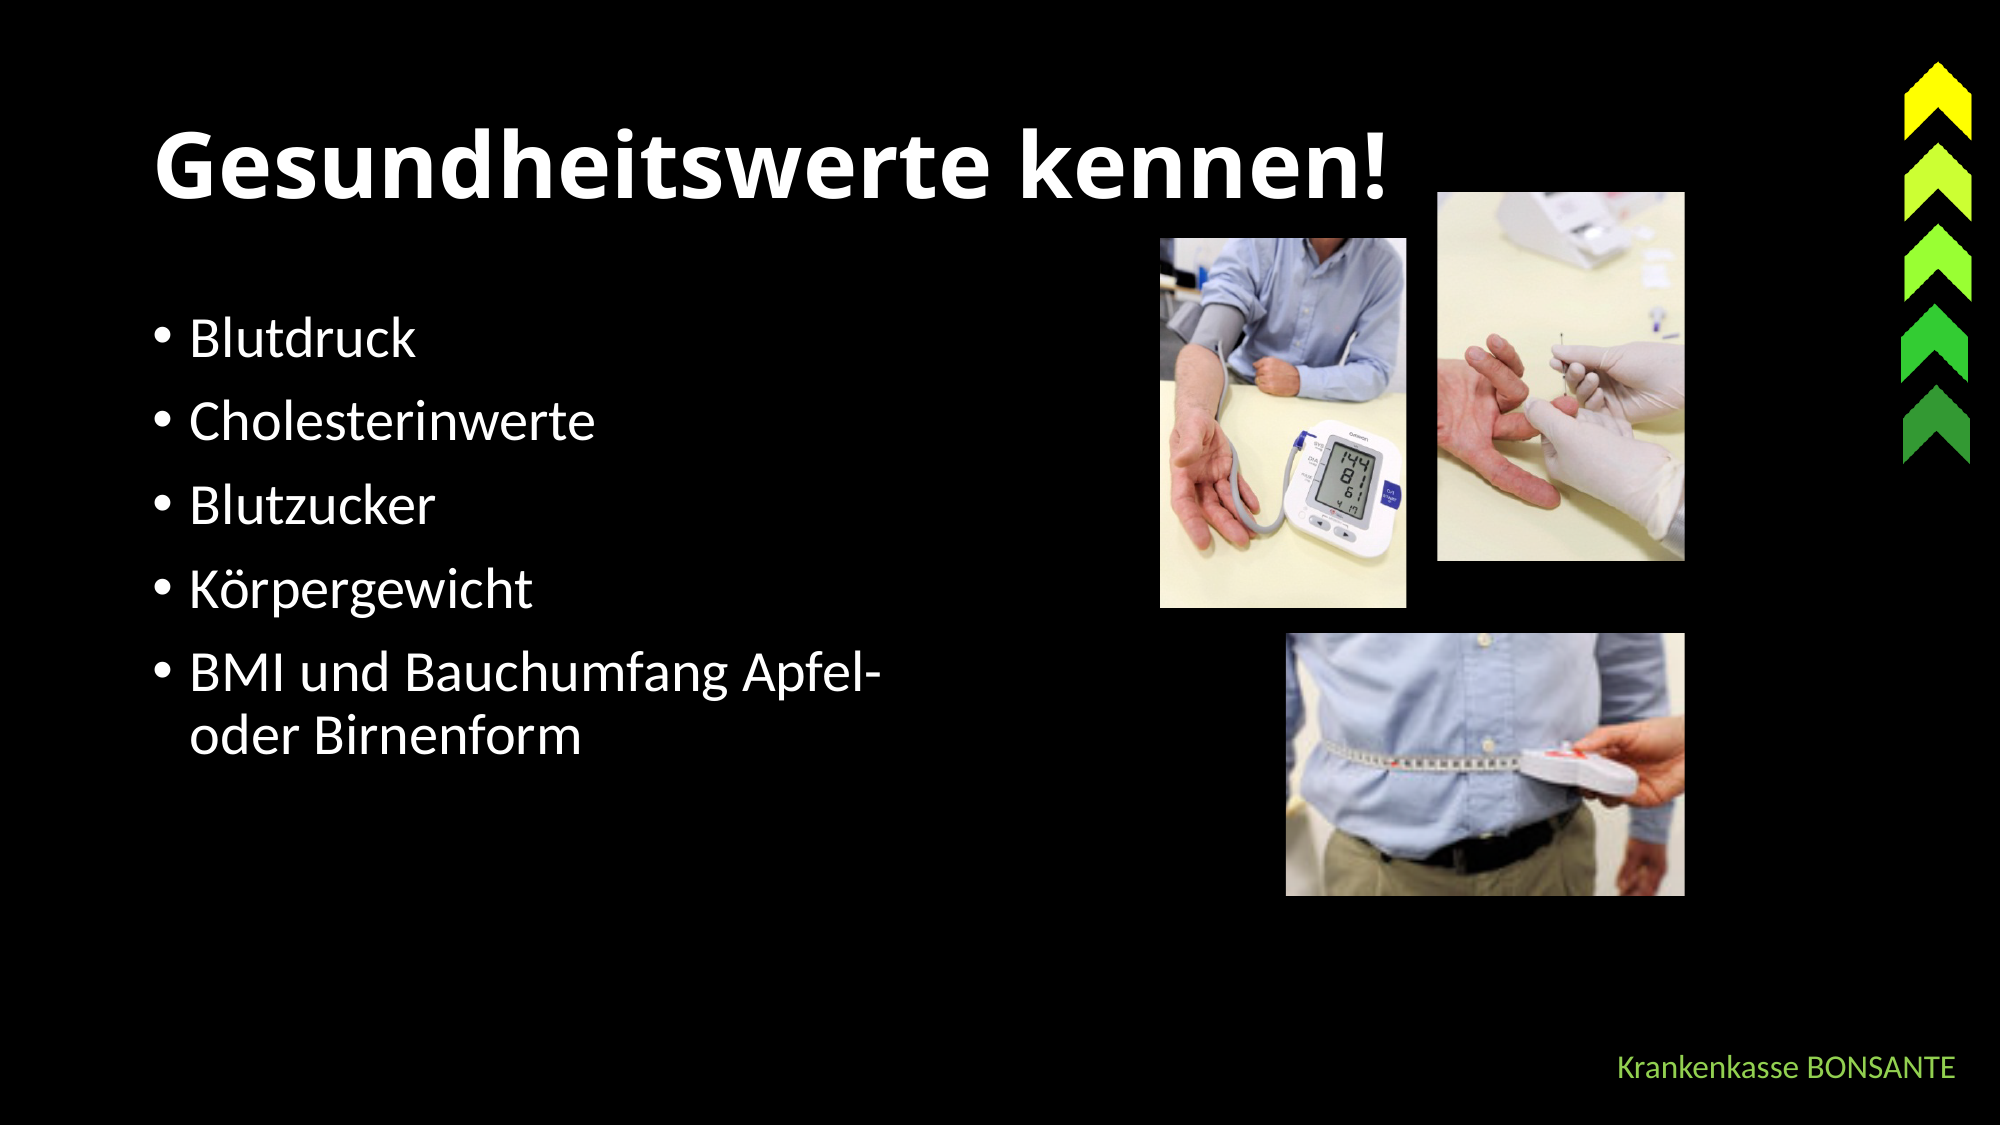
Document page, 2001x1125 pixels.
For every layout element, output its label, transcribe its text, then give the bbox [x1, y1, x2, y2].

picture [1160, 238, 1407, 608]
title Gesundheitswerte kennen! [137, 59, 1863, 278]
picture [1285, 633, 1685, 896]
list Blutdruck Cholesterinwerte Blutzucker Körpergewicht BMI und Bauchumfang Apfel- oder Birnenform [137, 299, 988, 782]
picture [1437, 192, 1685, 561]
picture [1900, 59, 1972, 466]
footer Krankenkasse BONSANTE [1296, 1035, 1972, 1096]
